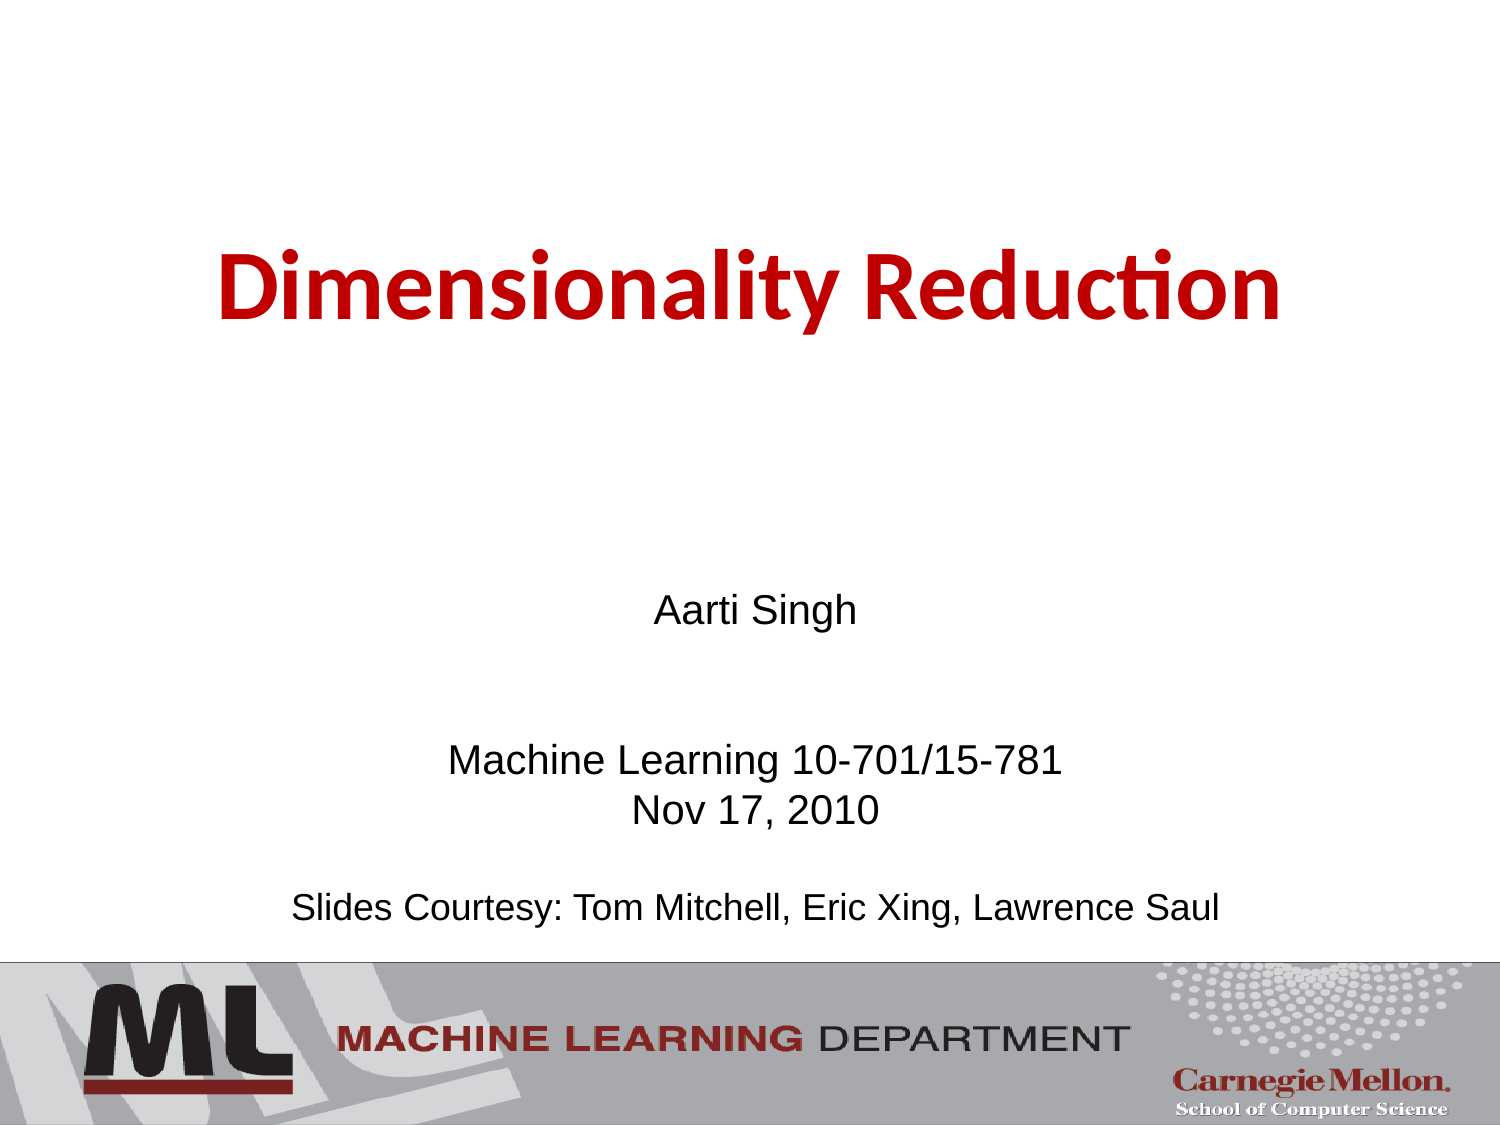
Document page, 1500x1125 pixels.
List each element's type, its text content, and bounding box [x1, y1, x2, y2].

picture [0, 962, 1500, 1125]
title Dimensionality Reduction [50, 158, 1450, 400]
text_box Aarti Singh Machine Learning 10-701/15-781 Nov 17, 2010 Slides Courtesy: Tom Mitchell, Eric Xing, Lawrence Saul [276, 575, 1236, 960]
